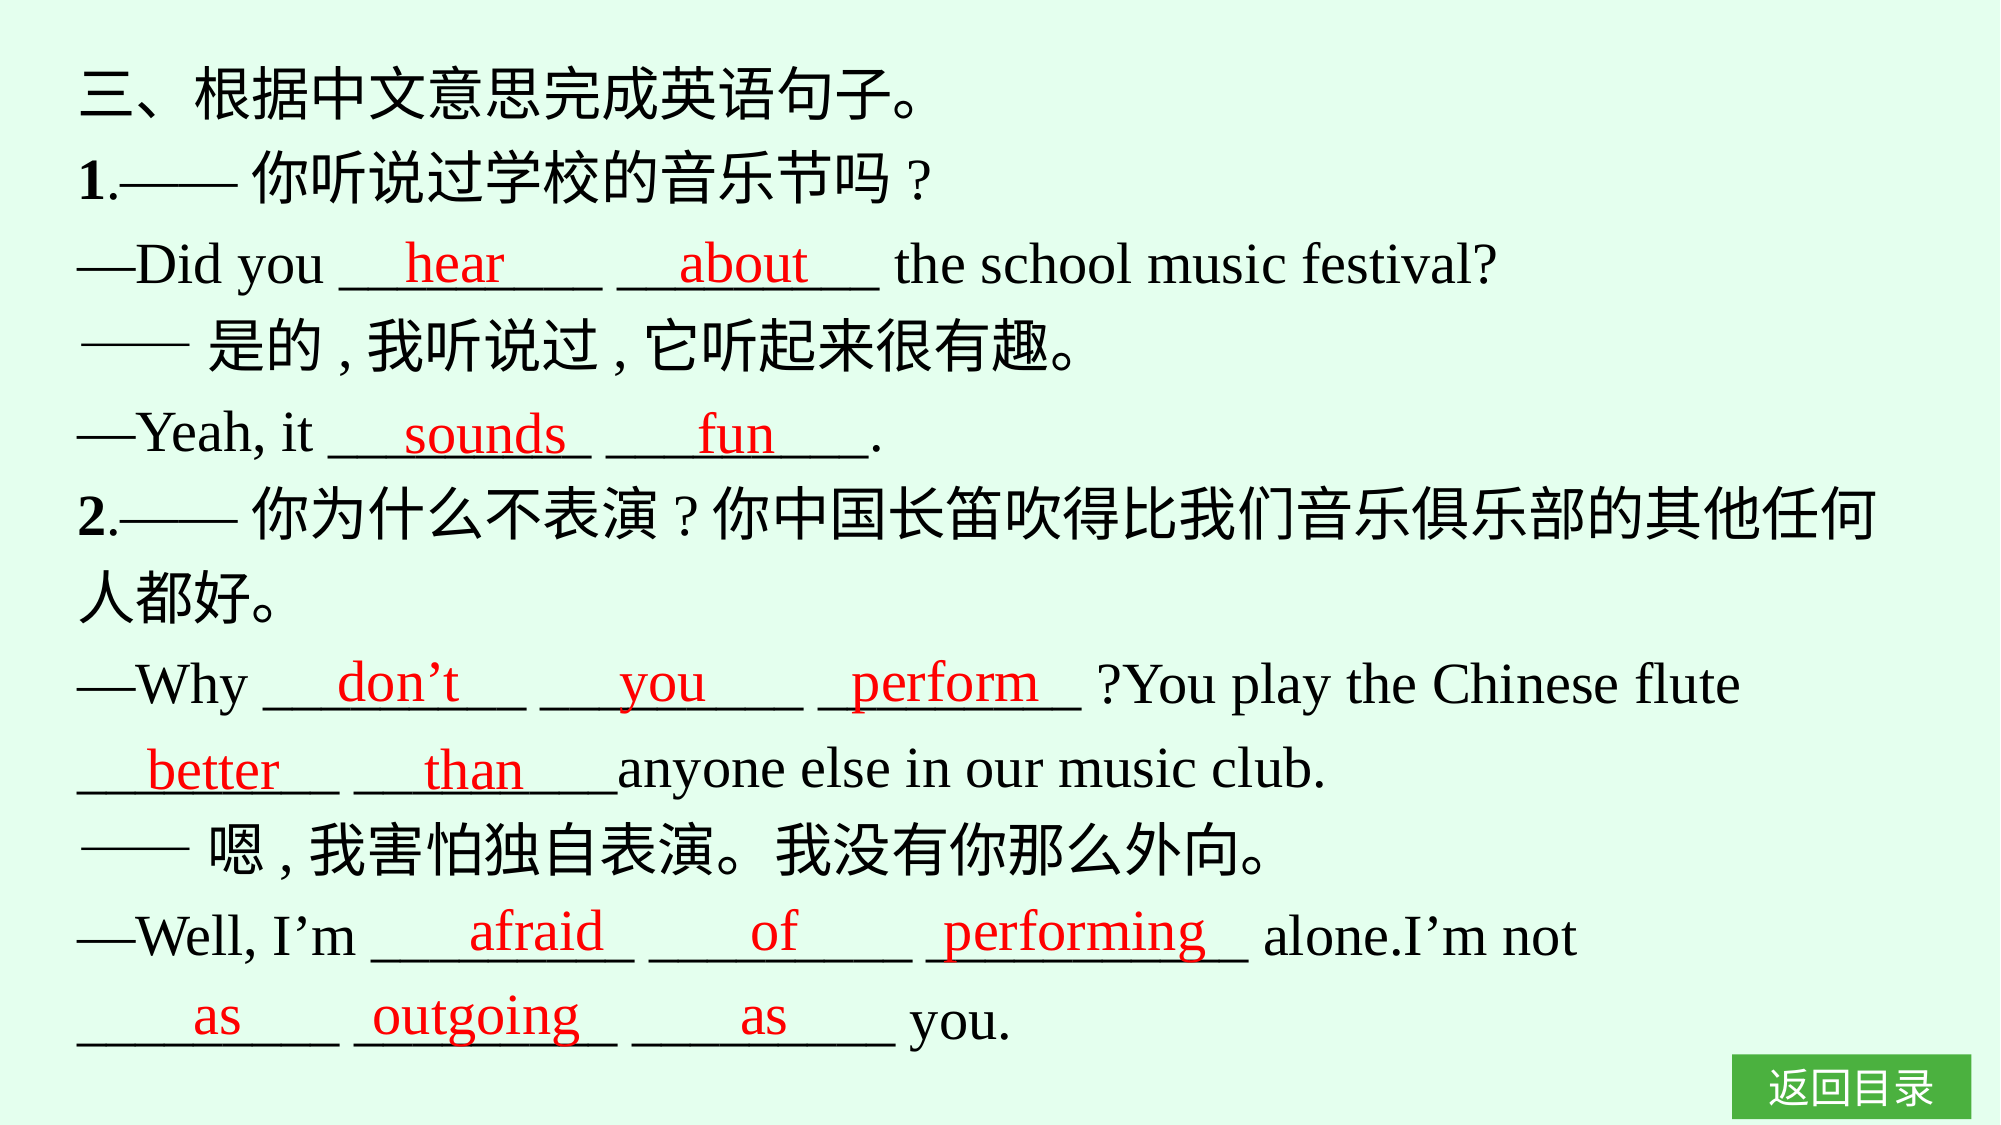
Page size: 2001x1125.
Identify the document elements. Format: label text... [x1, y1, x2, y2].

text_box hear about [390, 202, 825, 302]
text_box better than [132, 709, 541, 809]
text_box sounds fun [389, 374, 791, 473]
text_box as outgoing as [179, 954, 804, 1054]
text_box don’t you perform [323, 621, 1056, 721]
text_box 三、根据中文意思完成英语句子。 1.——你听说过学校的音乐节吗? —Did you _________ _________ the school music festival? ——是的,我听说过,它听起来很有趣。 —Yeah, it _________ _________. 2.——你为什么不表演?你中国长笛吹得比我们音乐俱乐部的其他任何人都好。 —Why _________ _________ _________ ?You play the Chinese flute _________ _________anyone else in our music club. ——嗯,我害怕独自表演。我没有你那么外向。 —Well, I’m _________ _________ ___________ alone.I’m not _________ _________ _________ you. [62, 35, 1938, 1059]
text_box afraid of performing [454, 871, 1222, 970]
